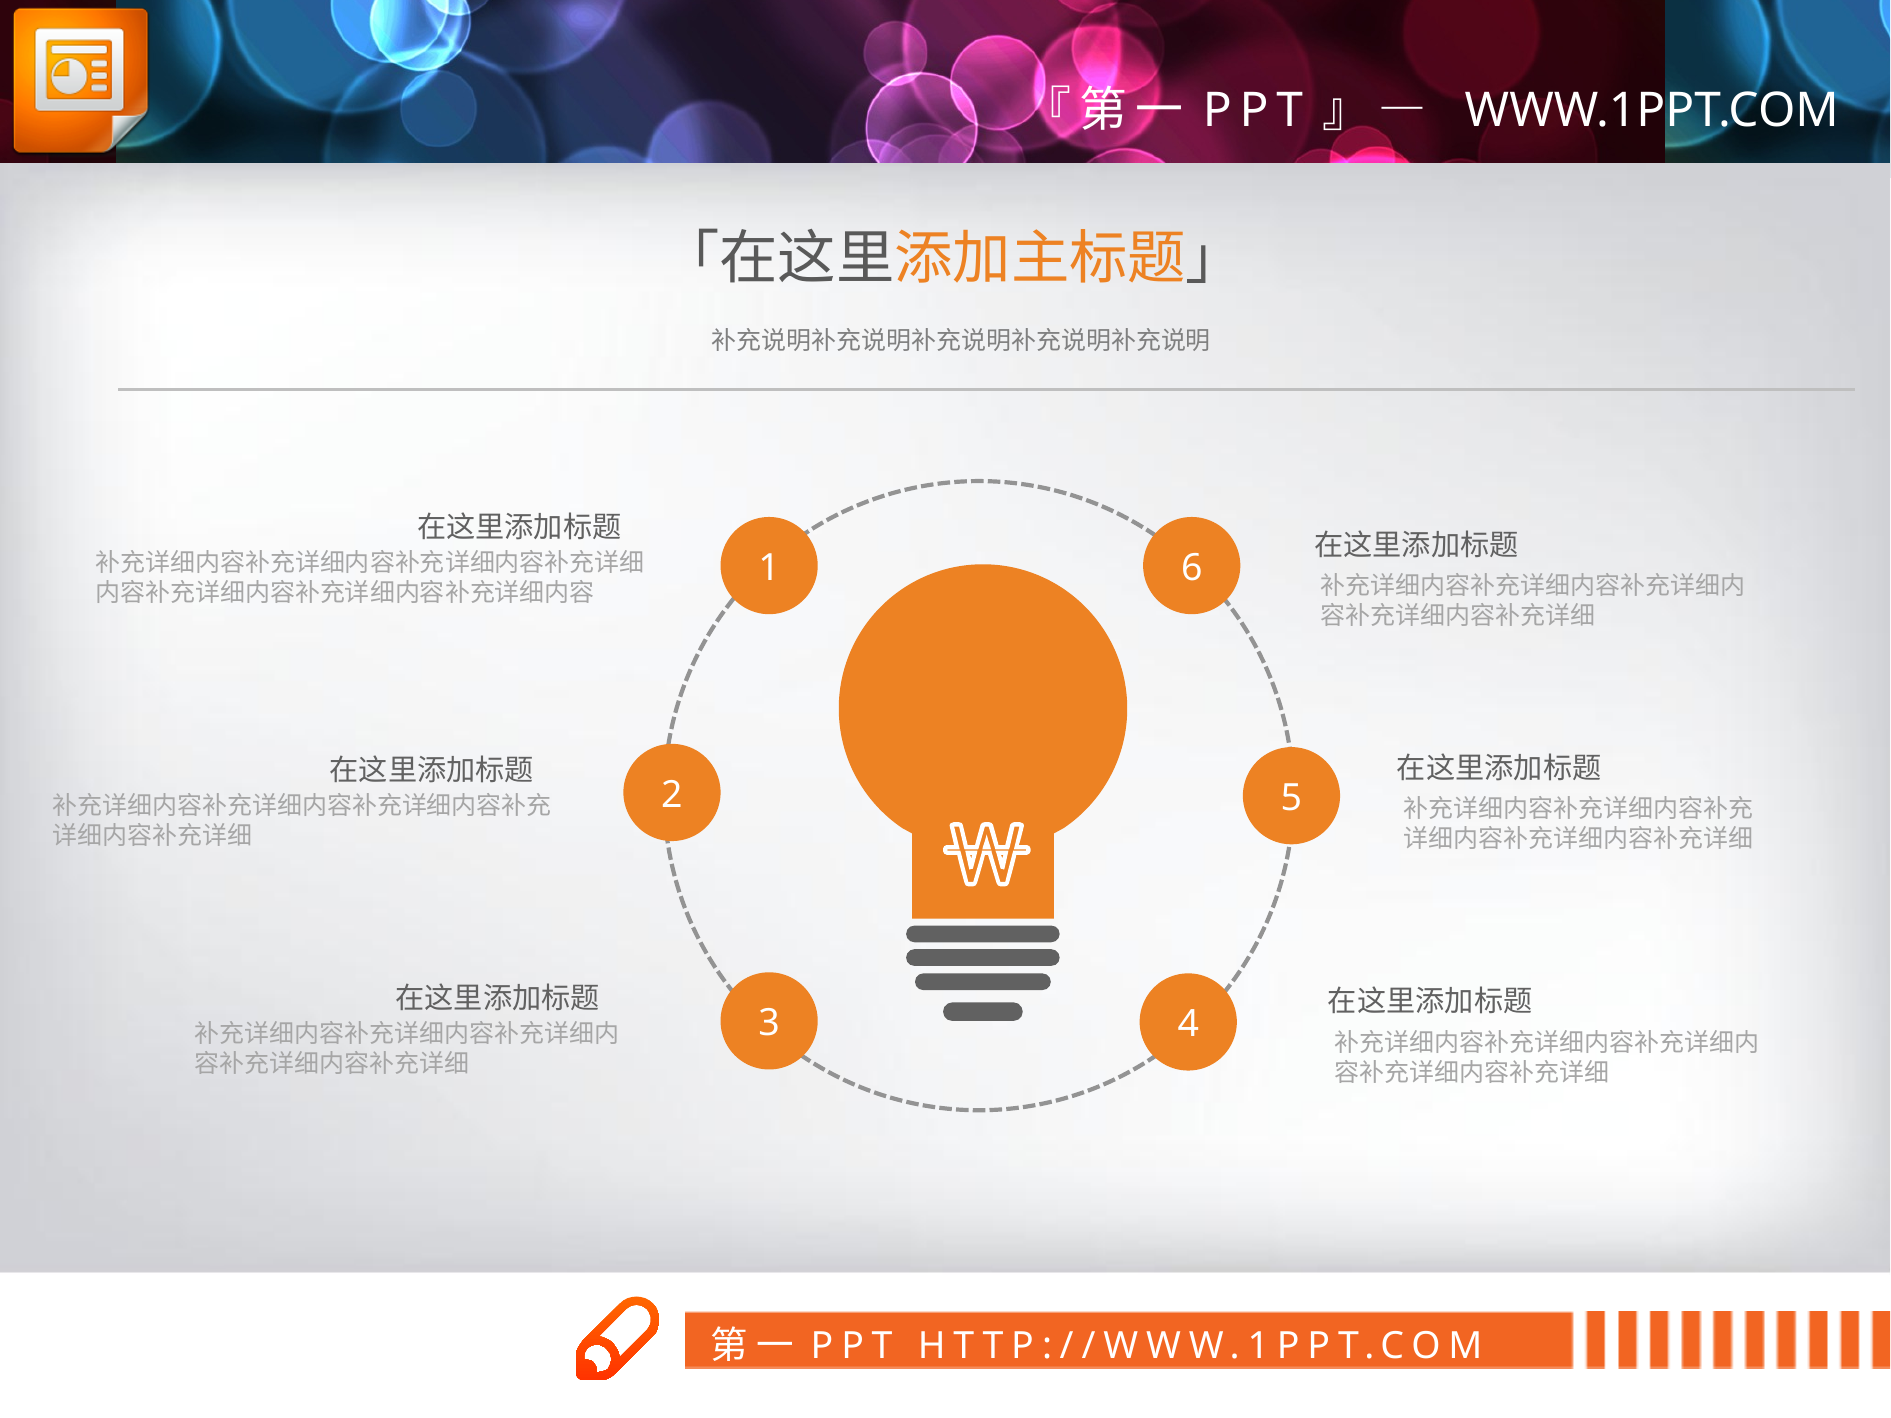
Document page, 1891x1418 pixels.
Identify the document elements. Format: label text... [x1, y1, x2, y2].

text_box 补充详细内容补充详细内容补充详细内容补充详细内容补充详细内容补充详细内容补充详细内容 [80, 538, 666, 614]
text_box 3 [718, 970, 820, 1072]
text_box 在这里添加标题 [1313, 975, 1571, 1026]
text_box 5 [1240, 745, 1343, 847]
text_box 在这里添加标题 [1299, 518, 1558, 569]
text_box 6 [1141, 514, 1243, 617]
text_box 在这里添加标题 [314, 743, 573, 794]
text_box 在这里添加标题 [1382, 741, 1640, 792]
picture [0, 0, 1891, 1275]
text_box 补充详细内容补充详细内容补充详细内容补充详细内容补充详细 [37, 781, 579, 857]
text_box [838, 564, 1128, 1022]
text_box 2 [621, 741, 723, 844]
text_box [665, 478, 1292, 1113]
text_box 「在这里添加主标题」 [646, 212, 1315, 298]
text_box 补充详细内容补充详细内容补充详细内容补充详细内容补充详细 [180, 1010, 645, 1085]
text_box 在这里添加标题 [380, 972, 639, 1022]
text_box 1 [718, 514, 820, 617]
text_box 补充详细内容补充详细内容补充详细内容补充详细内容补充详细 [1388, 785, 1770, 860]
text_box 补充详细内容补充详细内容补充详细内容补充详细内容补充详细 [1319, 1018, 1784, 1094]
text_box 补充详细内容补充详细内容补充详细内容补充详细内容补充详细 [1306, 562, 1771, 637]
text_box 4 [1137, 971, 1239, 1073]
text_box 补充说明补充说明补充说明补充说明补充说明 [696, 317, 1264, 363]
text_box 在这里添加标题 [402, 501, 660, 551]
picture [685, 1311, 1891, 1369]
